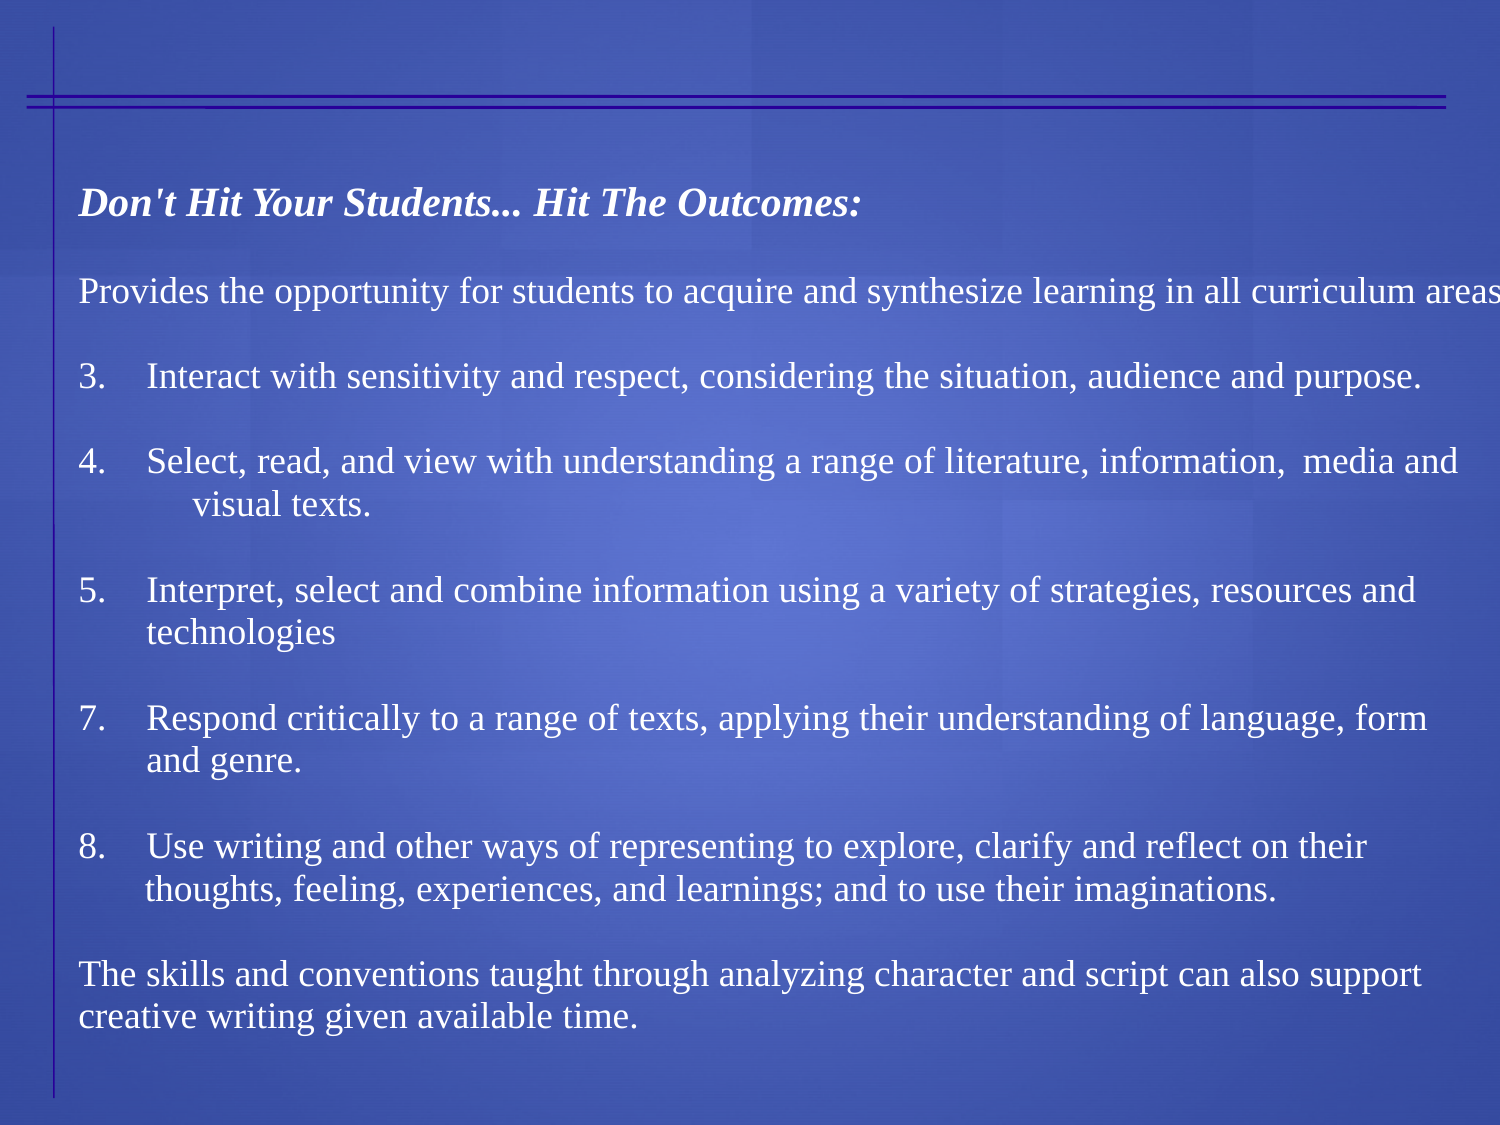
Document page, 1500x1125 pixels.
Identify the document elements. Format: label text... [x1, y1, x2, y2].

text_box Don't Hit Your Students... Hit The Outcomes: Provides the opportunity for students to acquire and synthesize learning in all curriculum areas. 3. Interact with sensitivity and respect, considering the situation, audience and purpose. 4. Select, read, and view with understanding a range of literature, information, media and visual texts. 5. Interpret, select and combine information using a variety of strategies, resources and technologies 7. Respond critically to a range of texts, applying their understanding of language, form and genre. 8. Use writing and other ways of representing to explore, clarify and reflect on their thoughts, feeling, experiences, and learnings; and to use their imaginations. The skills and conventions taught through analyzing character and script can also support creative writing given available time. [64, 170, 1395, 904]
